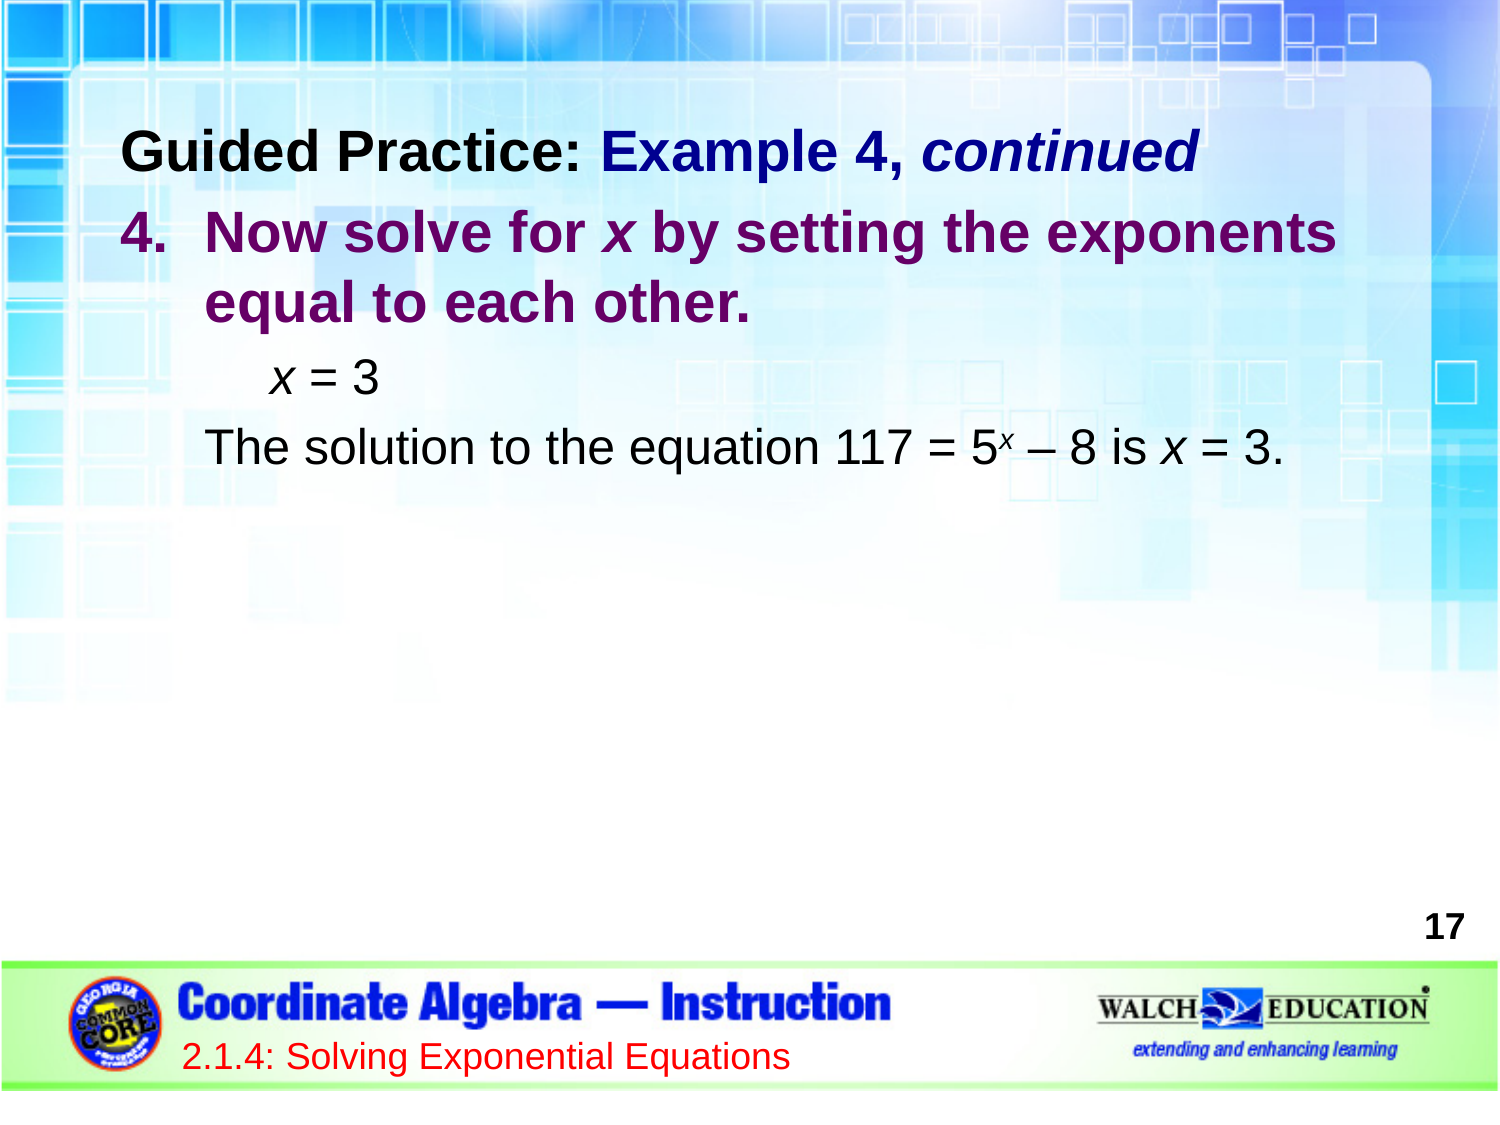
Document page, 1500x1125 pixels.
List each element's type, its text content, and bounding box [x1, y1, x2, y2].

subtitle Guided Practice: Example 4, continued Now solve for x by setting the exponents equal to each other. x = 3 The solution to the equation 117 = 5x – 8 is x = 3. [105, 105, 1394, 925]
slide_number 17 [1361, 901, 1481, 949]
picture [1, 0, 1500, 1091]
list 2.1.4: Solving Exponential Equations [166, 1024, 1074, 1068]
